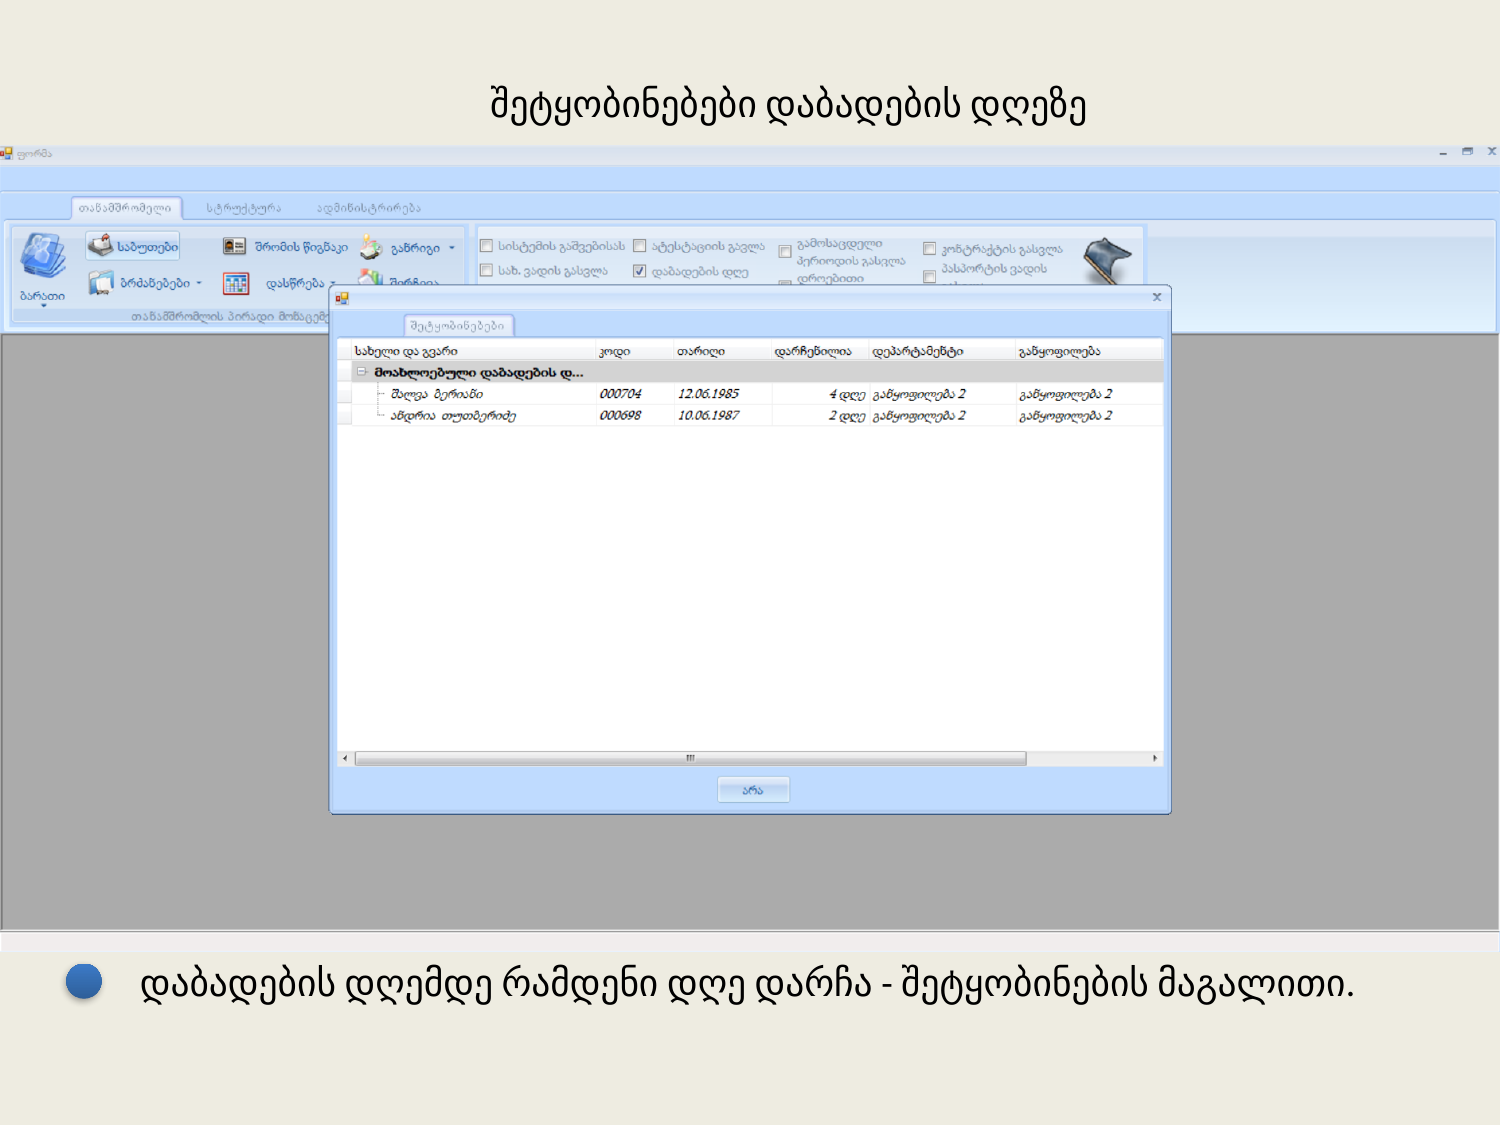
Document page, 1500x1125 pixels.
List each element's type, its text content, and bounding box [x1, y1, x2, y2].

picture [0, 145, 1500, 952]
text_box შეტყობინებები დაბადების დღეზე [81, 72, 1418, 132]
text_box დაბადების დღემდე რამდენი დღე დარჩა - შეტყობინების მაგალითი. [124, 961, 1461, 1012]
text_box [66, 963, 102, 999]
